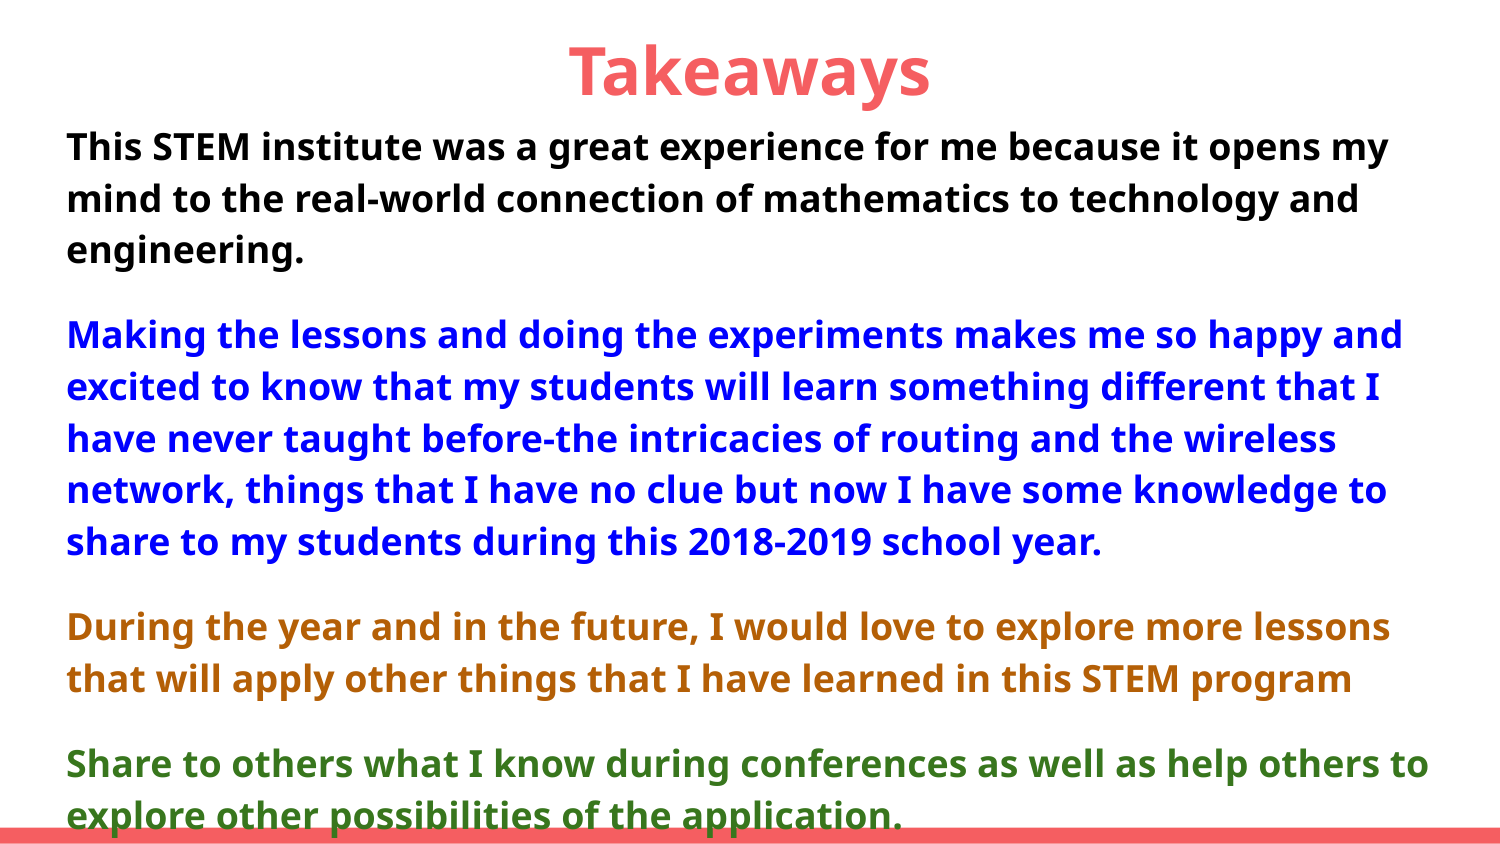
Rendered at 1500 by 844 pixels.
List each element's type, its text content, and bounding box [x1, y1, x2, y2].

list This STEM institute was a great experience for me because it opens my mind to the real-world connection of mathematics to technology and engineering. Making the lessons and doing the experiments makes me so happy and excited to know that my students will learn something different that I have never taught before-the intricacies of routing and the wireless network, things that I have no clue but now I have some knowledge to share to my students during this 2018-2019 school year. During the year and in the future, I would love to explore more lessons that will apply other things that I have learned in this STEM program Share to others what I know during conferences as well as help others to explore other possibilities of the application. [51, 101, 1449, 825]
title Takeaways [51, 14, 1449, 101]
